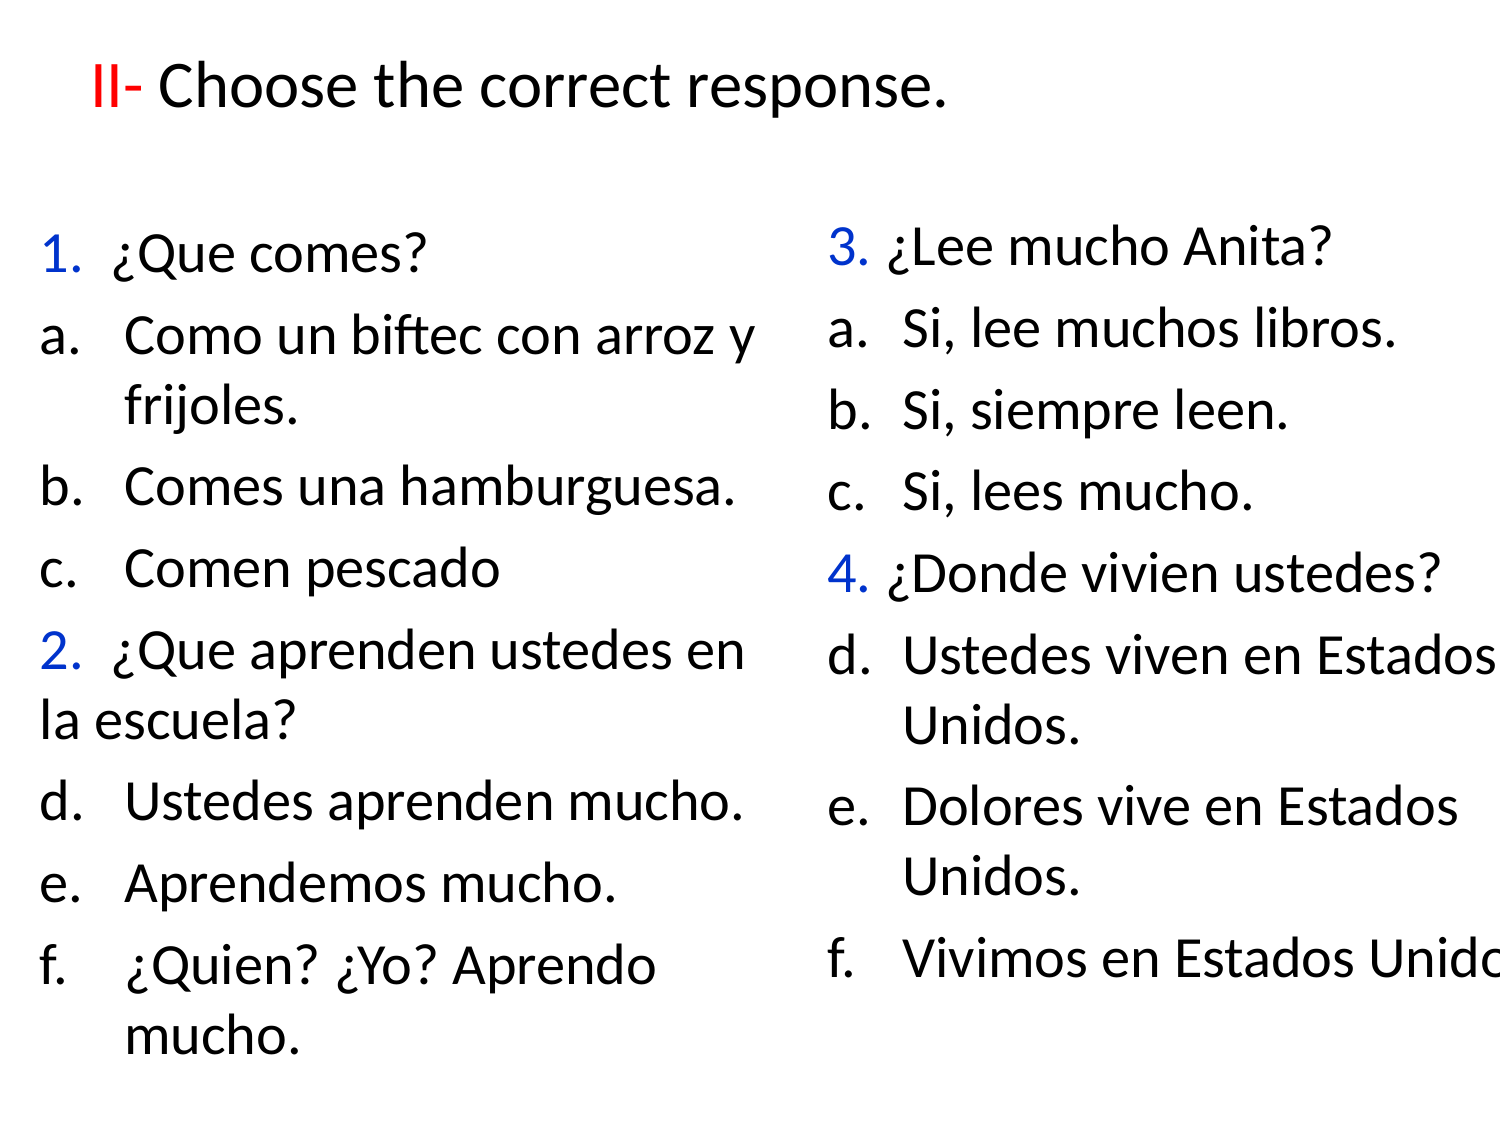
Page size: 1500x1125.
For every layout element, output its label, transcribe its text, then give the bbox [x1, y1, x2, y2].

list 1. ¿Que comes? Como un biftec con arroz y frijoles. Comes una hamburguesa. Comen pescado 2. ¿Que aprenden ustedes en la escuela? Ustedes aprenden mucho. Aprendemos mucho. ¿Quien? ¿Yo? Aprendo mucho. [24, 125, 788, 1113]
list 3. ¿Lee mucho Anita? Si, lee muchos libros. Si, siempre leen. Si, lees mucho. 4. ¿Donde vivien ustedes? Ustedes viven en Estados Unidos. Dolores vive en Estados Unidos. Vivimos en Estados Unidos [812, 200, 1500, 906]
title II- Choose the correct response. [75, 0, 1425, 175]
